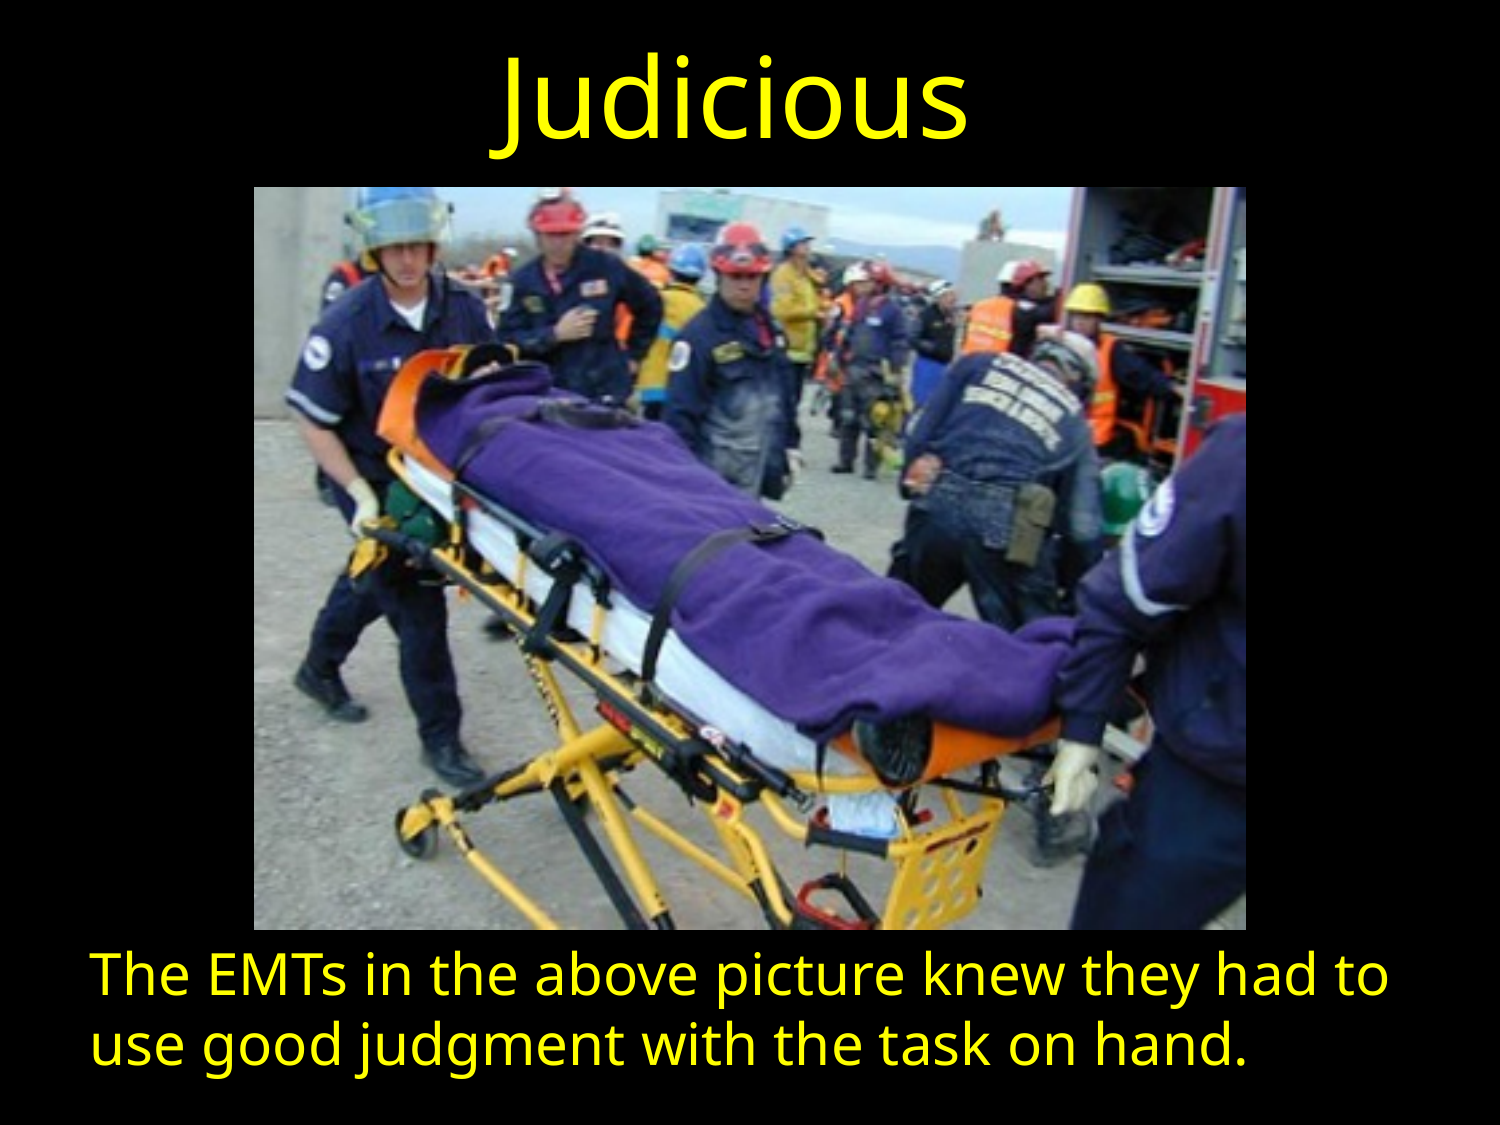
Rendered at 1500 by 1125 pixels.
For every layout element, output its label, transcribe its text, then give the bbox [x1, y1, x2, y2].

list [74, 187, 1426, 931]
title Judicious [75, 0, 1425, 186]
text_box The EMTs in the above picture knew they had to use good judgment with the task on hand. [74, 937, 1425, 1085]
